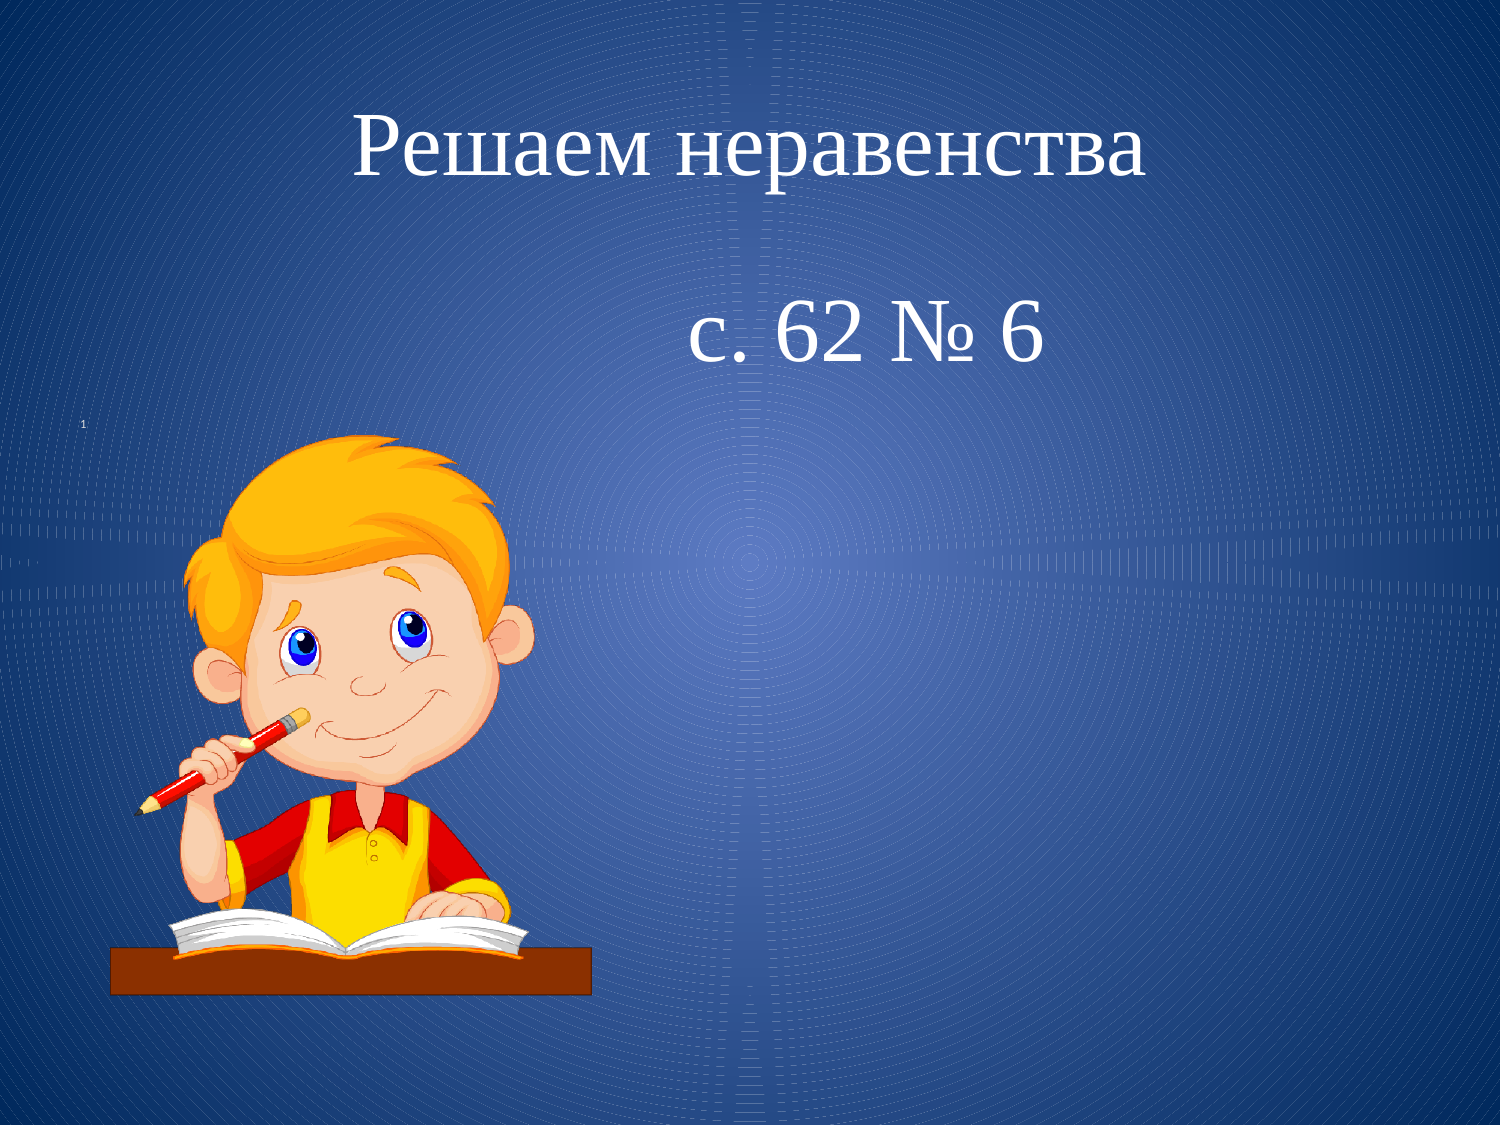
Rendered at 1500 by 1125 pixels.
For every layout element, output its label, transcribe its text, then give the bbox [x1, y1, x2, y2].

text_box 1 [64, 408, 632, 1008]
title Решаем неравенства [75, 45, 1425, 233]
list с. 62 № 6 [75, 262, 1425, 1005]
